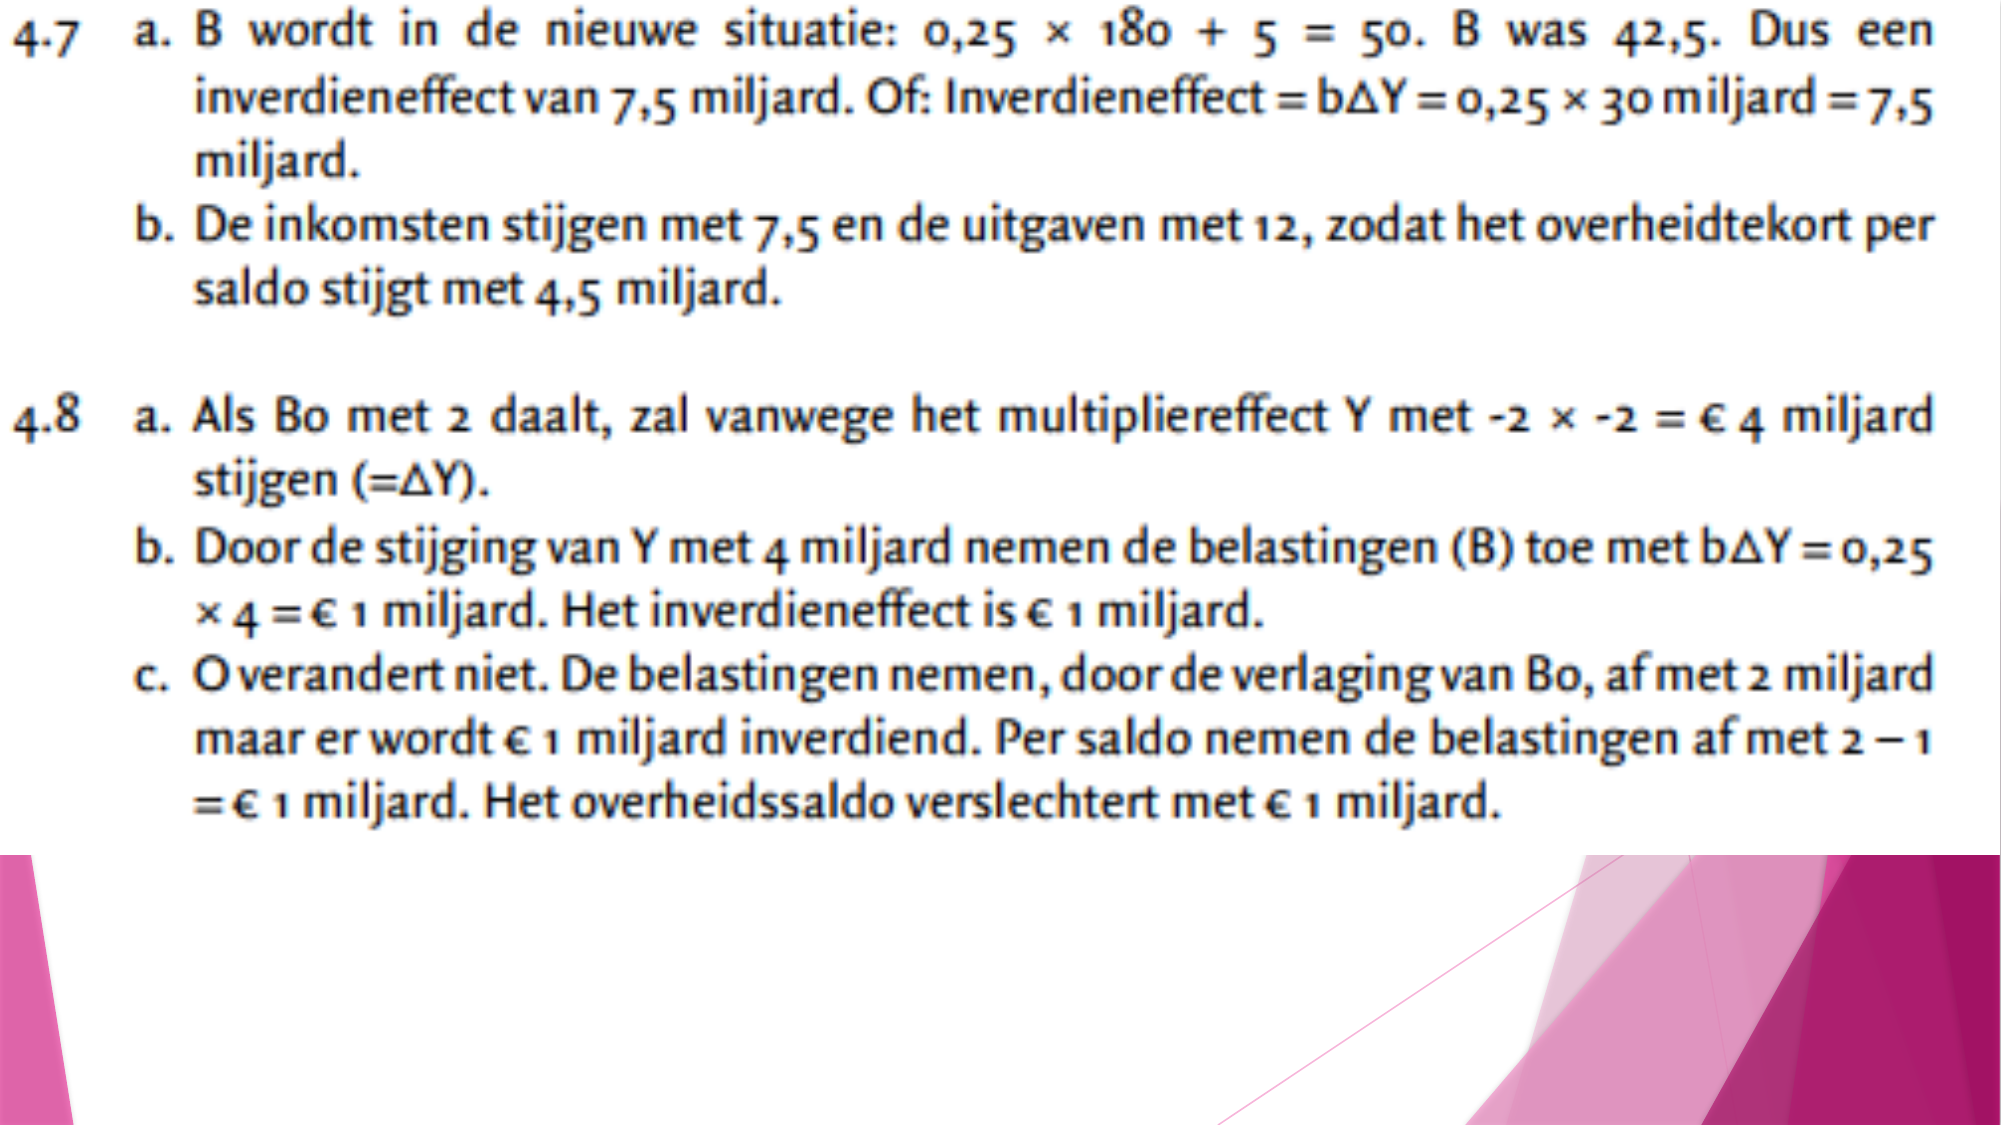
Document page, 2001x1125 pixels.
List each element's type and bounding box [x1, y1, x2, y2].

picture [0, 0, 2000, 856]
